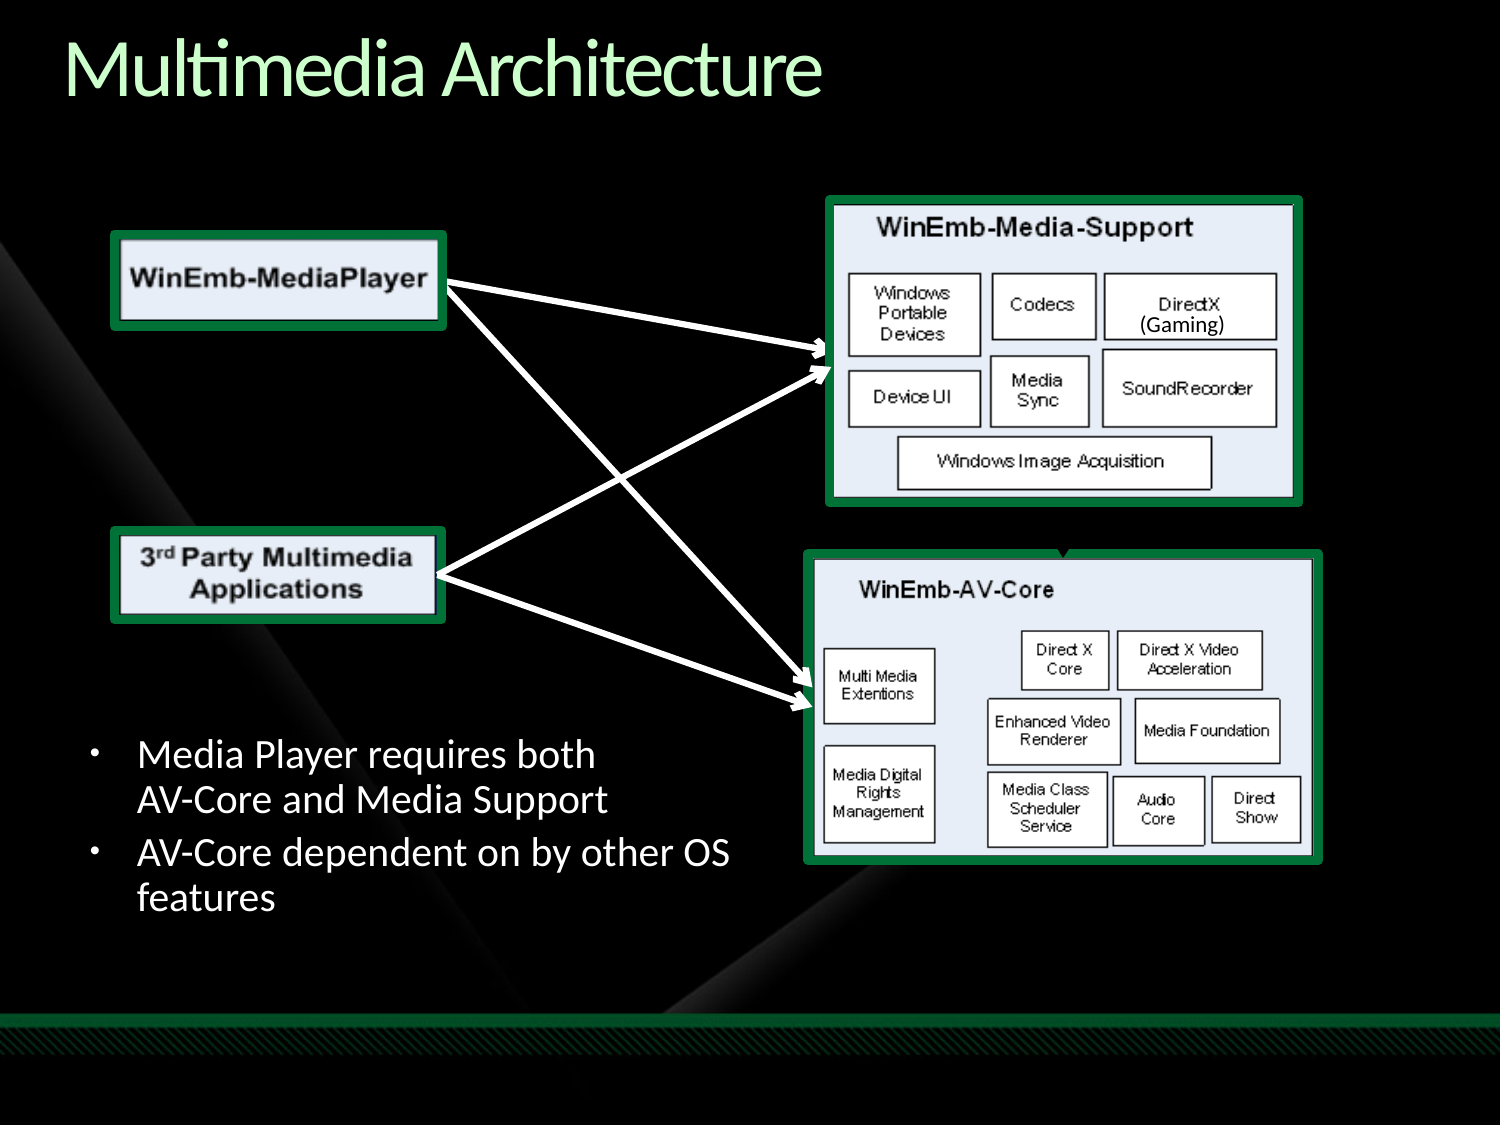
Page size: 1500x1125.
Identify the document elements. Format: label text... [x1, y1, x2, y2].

text_box Media Player requires both AV-Core and Media Support AV-Core dependent on by other OS features [74, 725, 813, 1035]
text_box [438, 361, 813, 366]
picture [0, 0, 1500, 1125]
title Multimedia Architecture [62, 24, 1438, 116]
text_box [437, 586, 813, 708]
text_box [438, 279, 827, 352]
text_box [437, 366, 832, 576]
